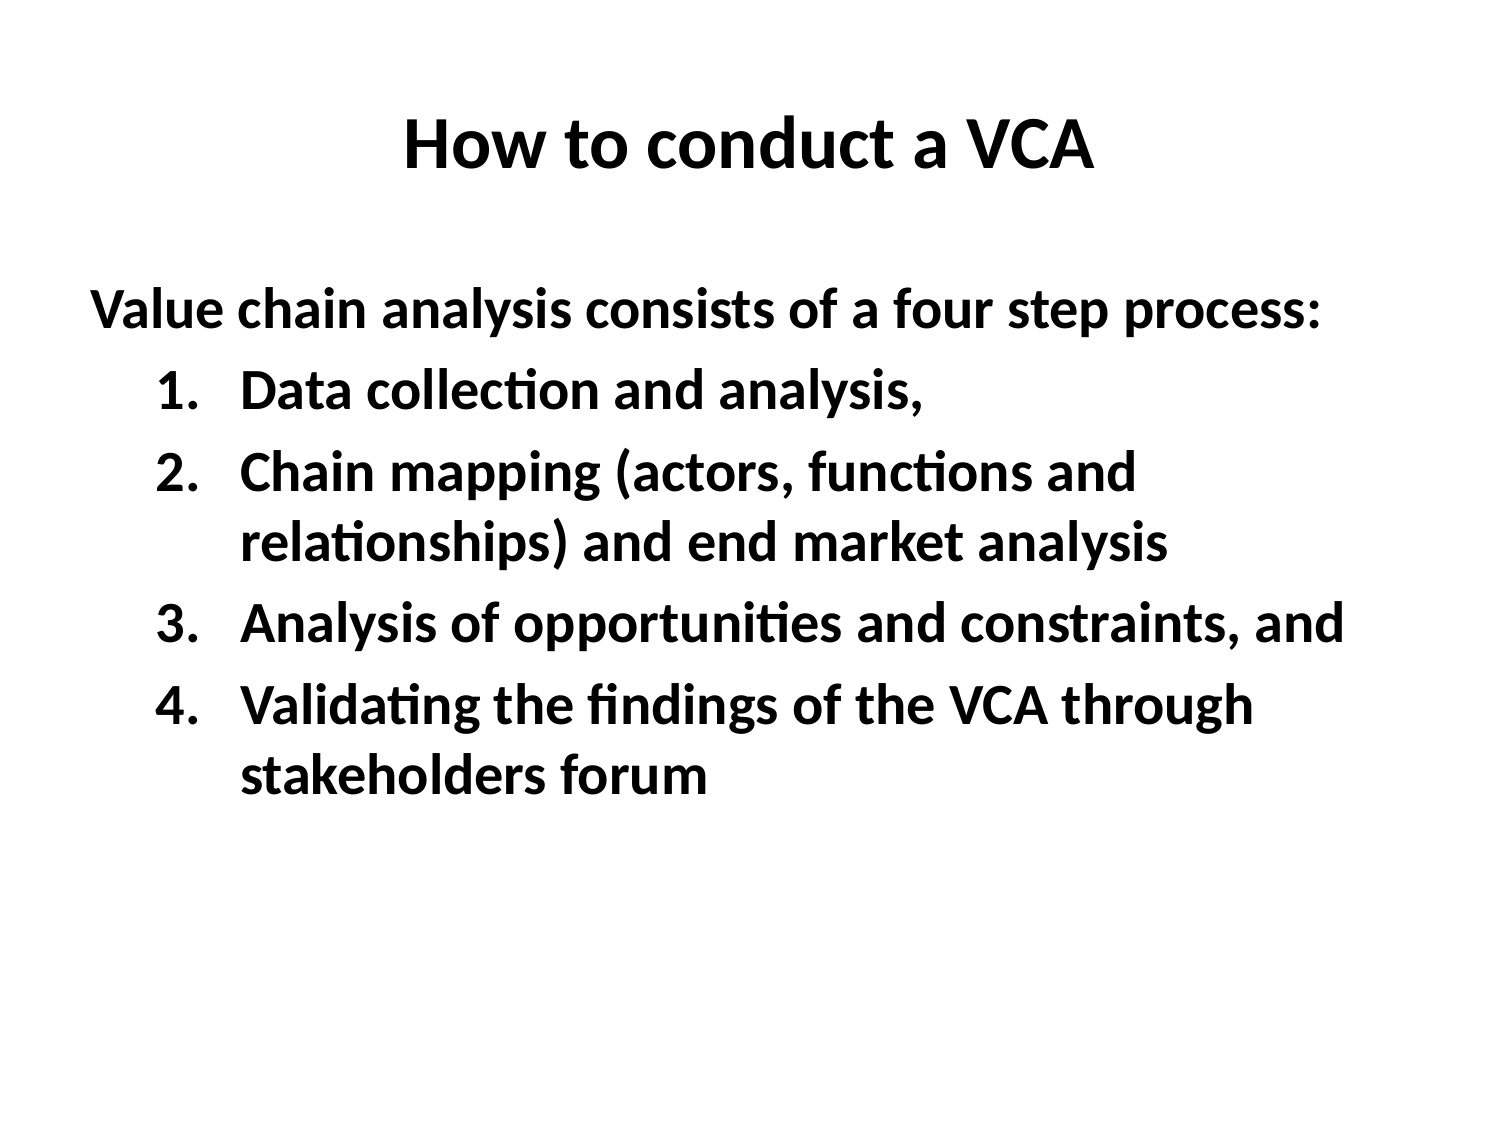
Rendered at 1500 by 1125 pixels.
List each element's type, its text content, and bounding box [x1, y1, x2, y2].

title How to conduct a VCA [75, 45, 1425, 233]
list Value chain analysis consists of a four step process: Data collection and analysis, Chain mapping (actors, functions and relationships) and end market analysis Analysis of opportunities and constraints, and Validating the findings of the VCA through stakeholders forum [75, 262, 1475, 1063]
